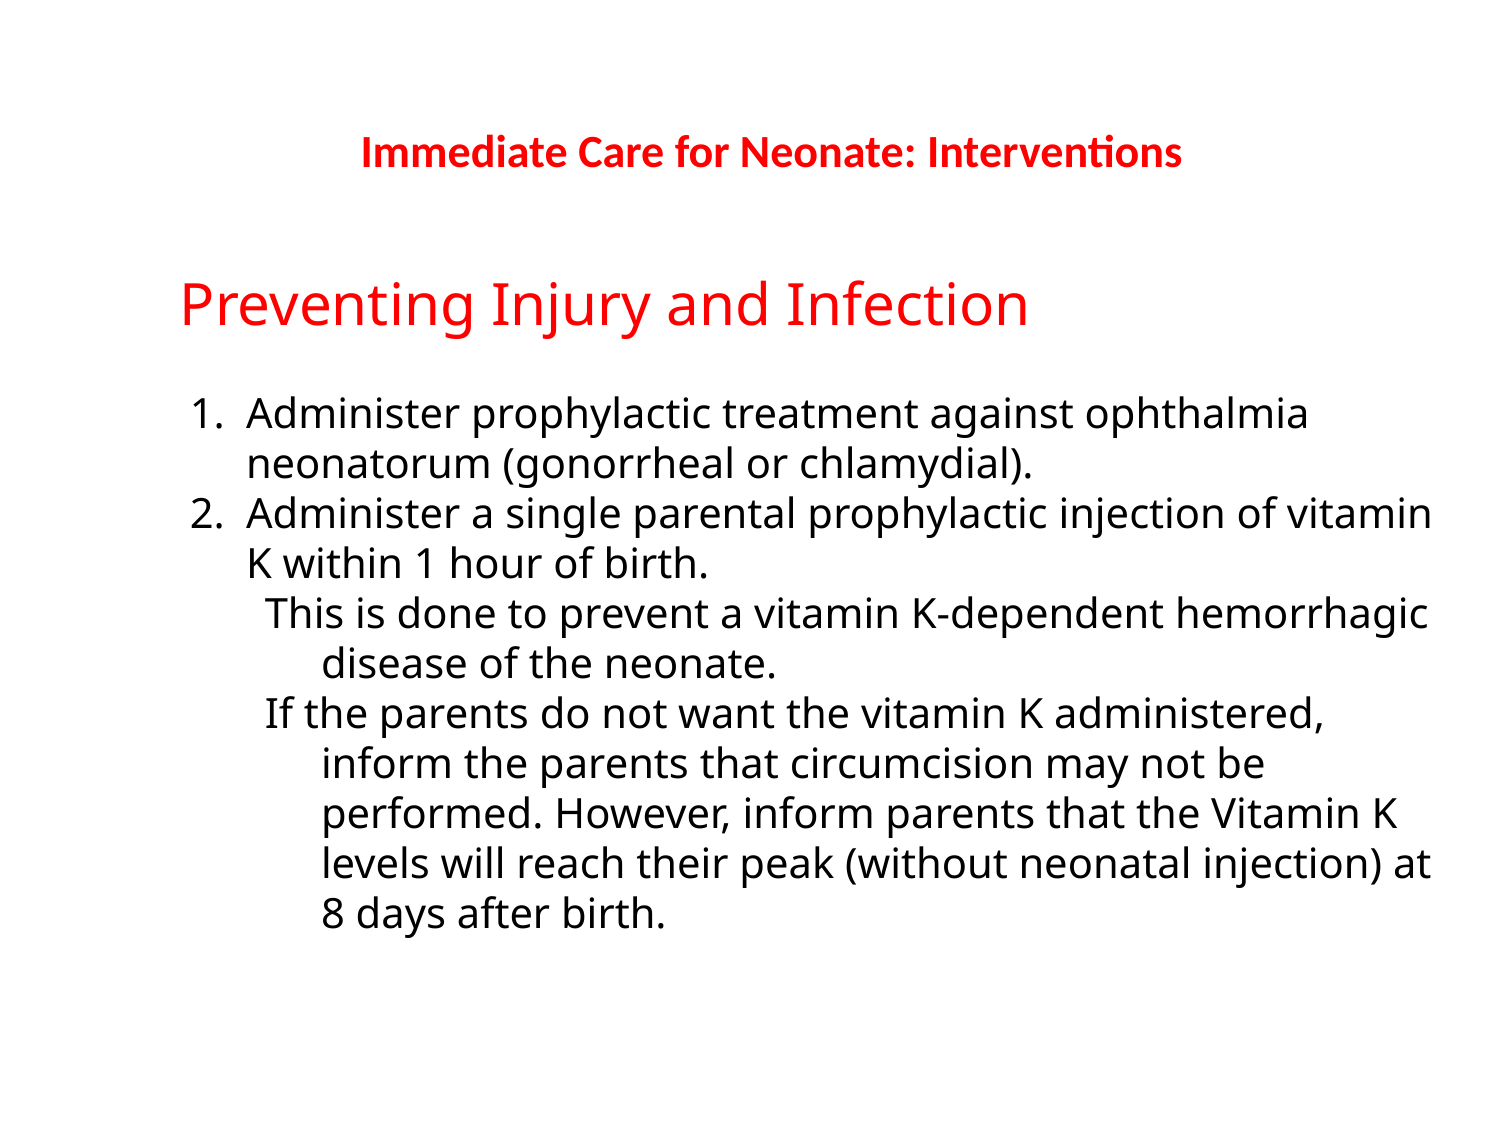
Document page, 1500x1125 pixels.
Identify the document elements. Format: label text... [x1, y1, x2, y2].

subtitle Immediate Care for Neonate: Interventions [174, 50, 1390, 250]
text_box Preventing Injury and Infection Administer prophylactic treatment against ophthalmia neonatorum (gonorrheal or chlamydial). Administer a single parental prophylactic injection of vitamin K within 1 hour of birth. This is done to prevent a vitamin K-dependent hemorrhagic disease of the neonate. If the parents do not want the vitamin K administered, inform the parents that circumcision may not be performed. However, inform parents that the Vitamin K levels will reach their peak (without neonatal injection) at 8 days after birth. [99, 259, 1475, 945]
